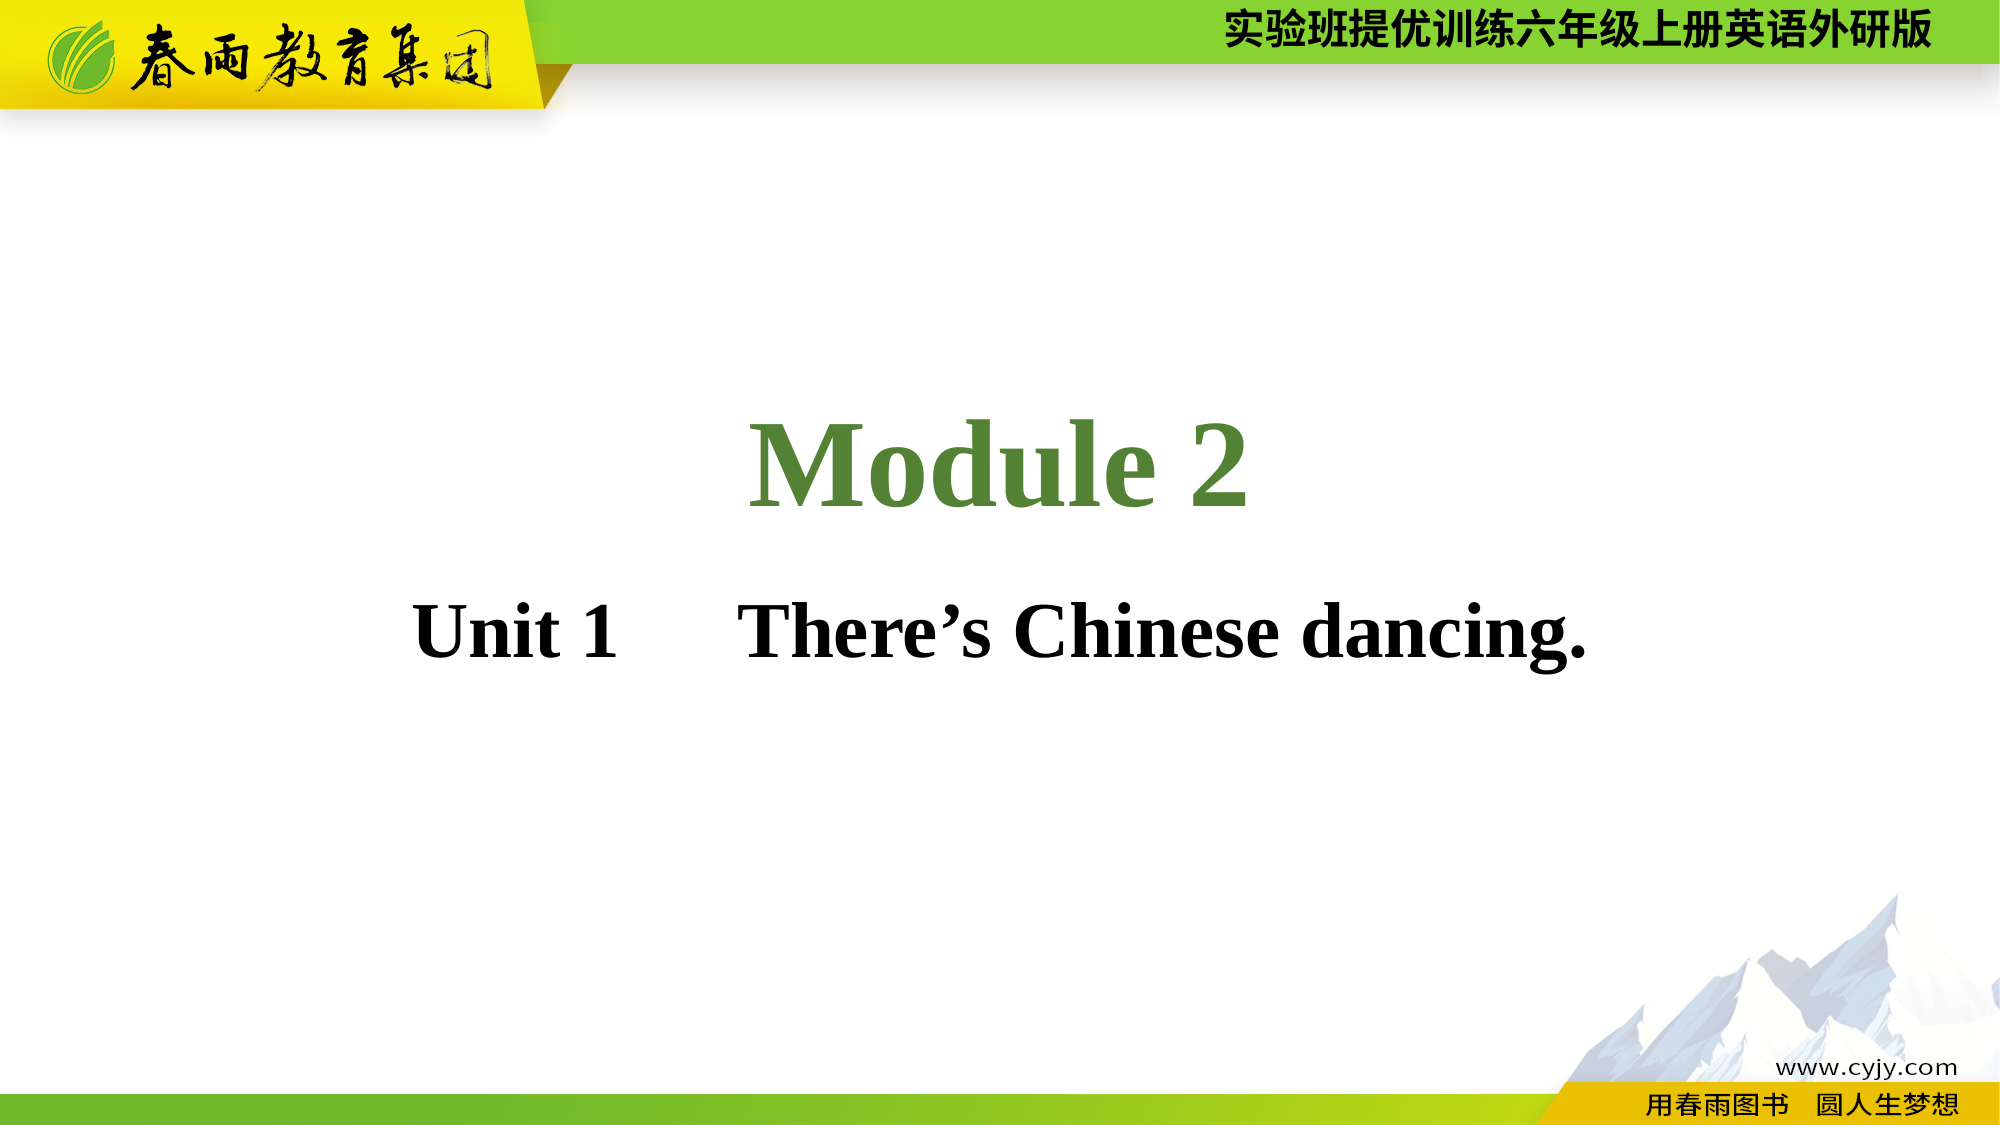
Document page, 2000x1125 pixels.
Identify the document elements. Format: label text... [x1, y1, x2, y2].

text_box Module 2 Unit 1 There’s Chinese dancing. [0, 298, 2000, 681]
picture [0, 681, 2000, 1125]
picture [0, 0, 2000, 298]
